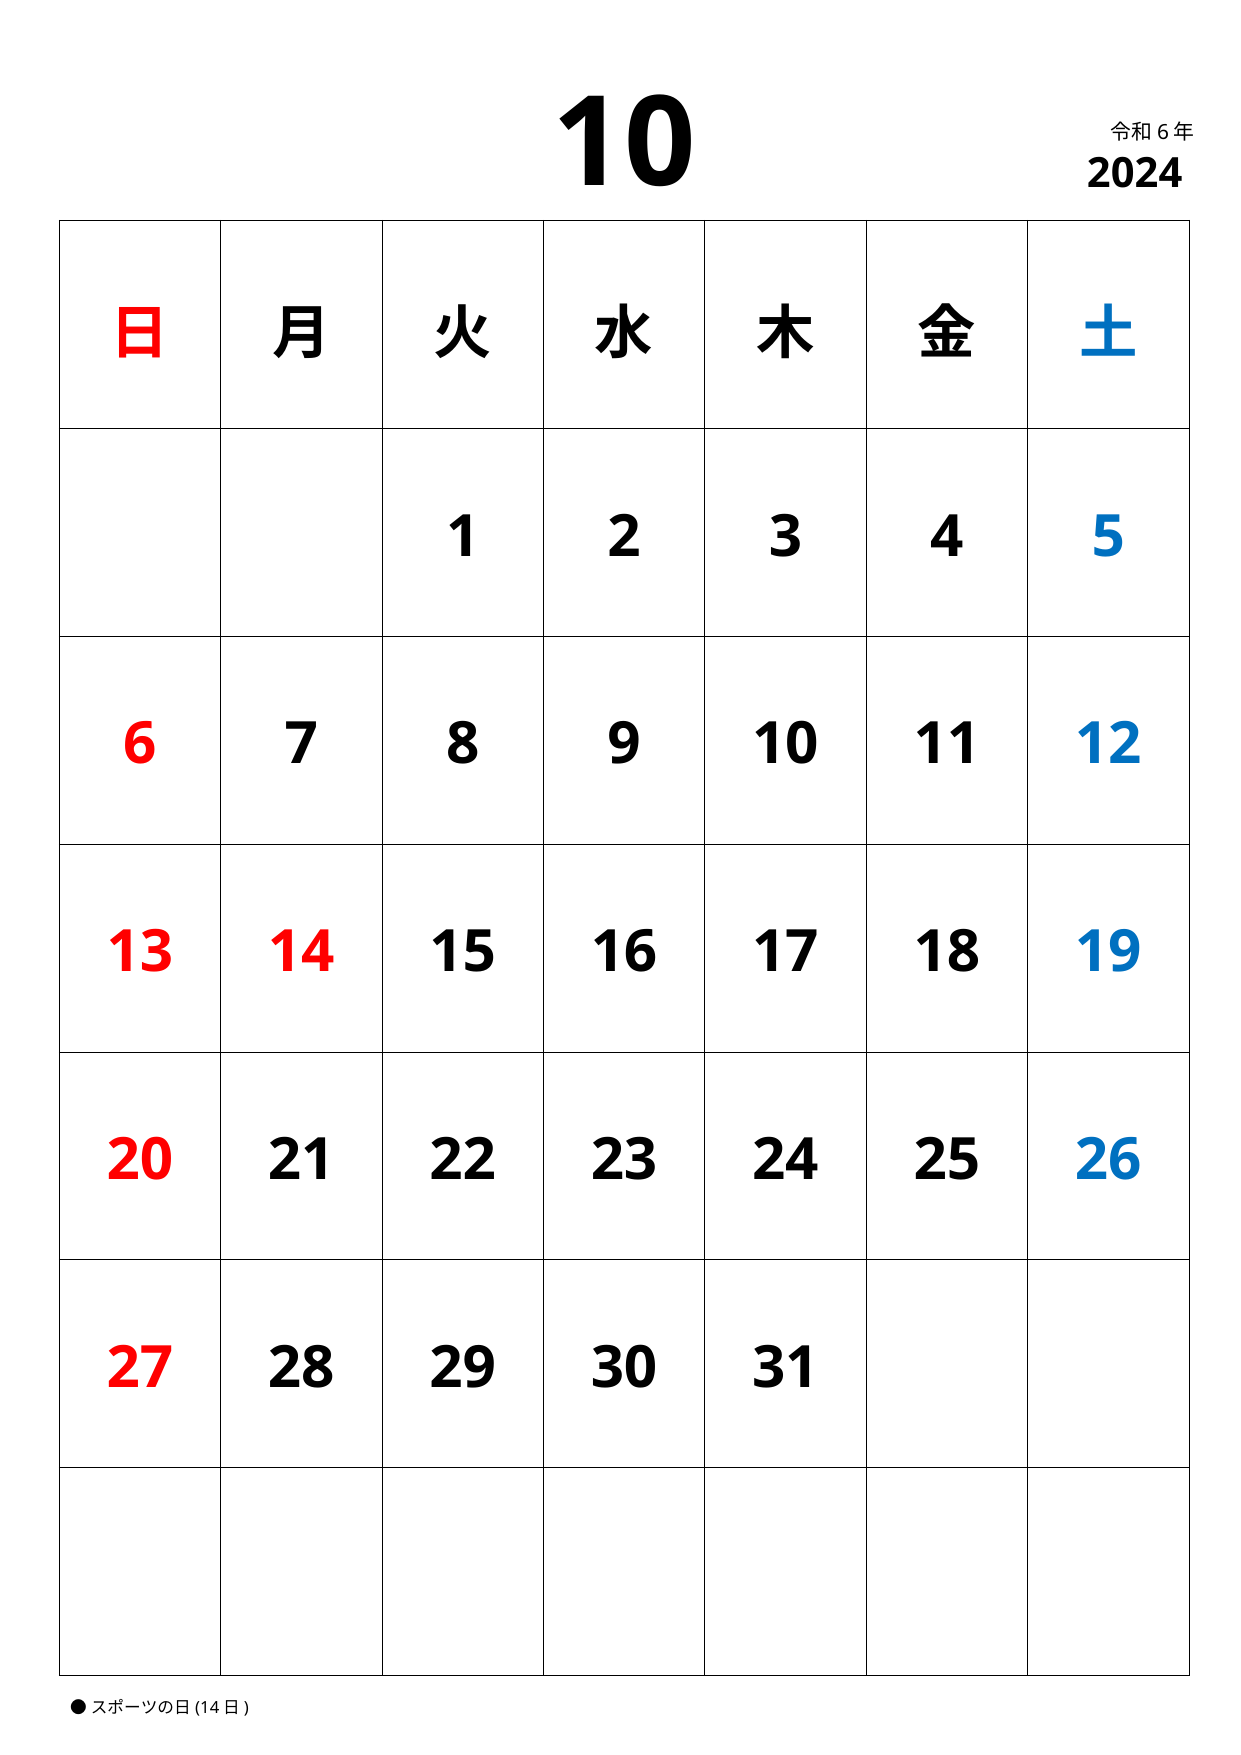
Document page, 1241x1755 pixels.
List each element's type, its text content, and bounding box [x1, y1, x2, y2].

table_cell 14 [221, 845, 382, 1052]
table_header 水 [544, 221, 704, 428]
table_cell [60, 429, 220, 636]
text_box 令和6年 [1095, 110, 1210, 151]
table_cell [1028, 1468, 1189, 1675]
table_cell 17 [705, 845, 866, 1052]
table_cell [544, 1468, 704, 1675]
table_cell 6 [60, 637, 220, 844]
table_header 月 [221, 221, 382, 428]
table_cell 3 [705, 429, 866, 636]
table_cell 4 [867, 429, 1027, 636]
text_box 2024 [1072, 138, 1198, 204]
table_cell [383, 1468, 543, 1675]
table_cell 24 [705, 1053, 866, 1259]
text_box 10 [537, 53, 711, 219]
table_cell [221, 429, 382, 636]
table_cell 26 [1028, 1053, 1189, 1259]
table_cell [867, 1260, 1027, 1467]
table_cell 5 [1028, 429, 1189, 636]
table_cell 11 [867, 637, 1027, 844]
table_cell 12 [1028, 637, 1189, 844]
table_cell 21 [221, 1053, 382, 1259]
table_cell 15 [383, 845, 543, 1052]
table_cell [867, 1468, 1027, 1675]
table_cell 13 [60, 845, 220, 1052]
table_cell 31 [705, 1260, 866, 1467]
table_cell 7 [221, 637, 382, 844]
table_cell [221, 1468, 382, 1675]
table_header 日 [60, 221, 220, 428]
table_cell 22 [383, 1053, 543, 1259]
table_cell [1028, 1260, 1189, 1467]
table_cell 16 [544, 845, 704, 1052]
table_cell 29 [383, 1260, 543, 1467]
table_cell 10 [705, 637, 866, 844]
table_cell [705, 1468, 866, 1675]
text_box ●スポーツの日(14日) [55, 1689, 264, 1725]
table_header 木 [705, 221, 866, 428]
table_header 火 [383, 221, 543, 428]
table_header 金 [867, 221, 1027, 428]
table_cell 9 [544, 637, 704, 844]
table_cell 20 [60, 1053, 220, 1259]
table_cell [60, 1468, 220, 1675]
table_cell 28 [221, 1260, 382, 1467]
table_header 土 [1028, 221, 1189, 428]
table_cell 25 [867, 1053, 1027, 1259]
table_cell 30 [544, 1260, 704, 1467]
table_cell 18 [867, 845, 1027, 1052]
table_cell 19 [1028, 845, 1189, 1052]
table_cell 27 [60, 1260, 220, 1467]
table_cell 1 [383, 429, 543, 636]
table_cell 8 [383, 637, 543, 844]
table_cell 2 [544, 429, 704, 636]
table_cell 23 [544, 1053, 704, 1259]
